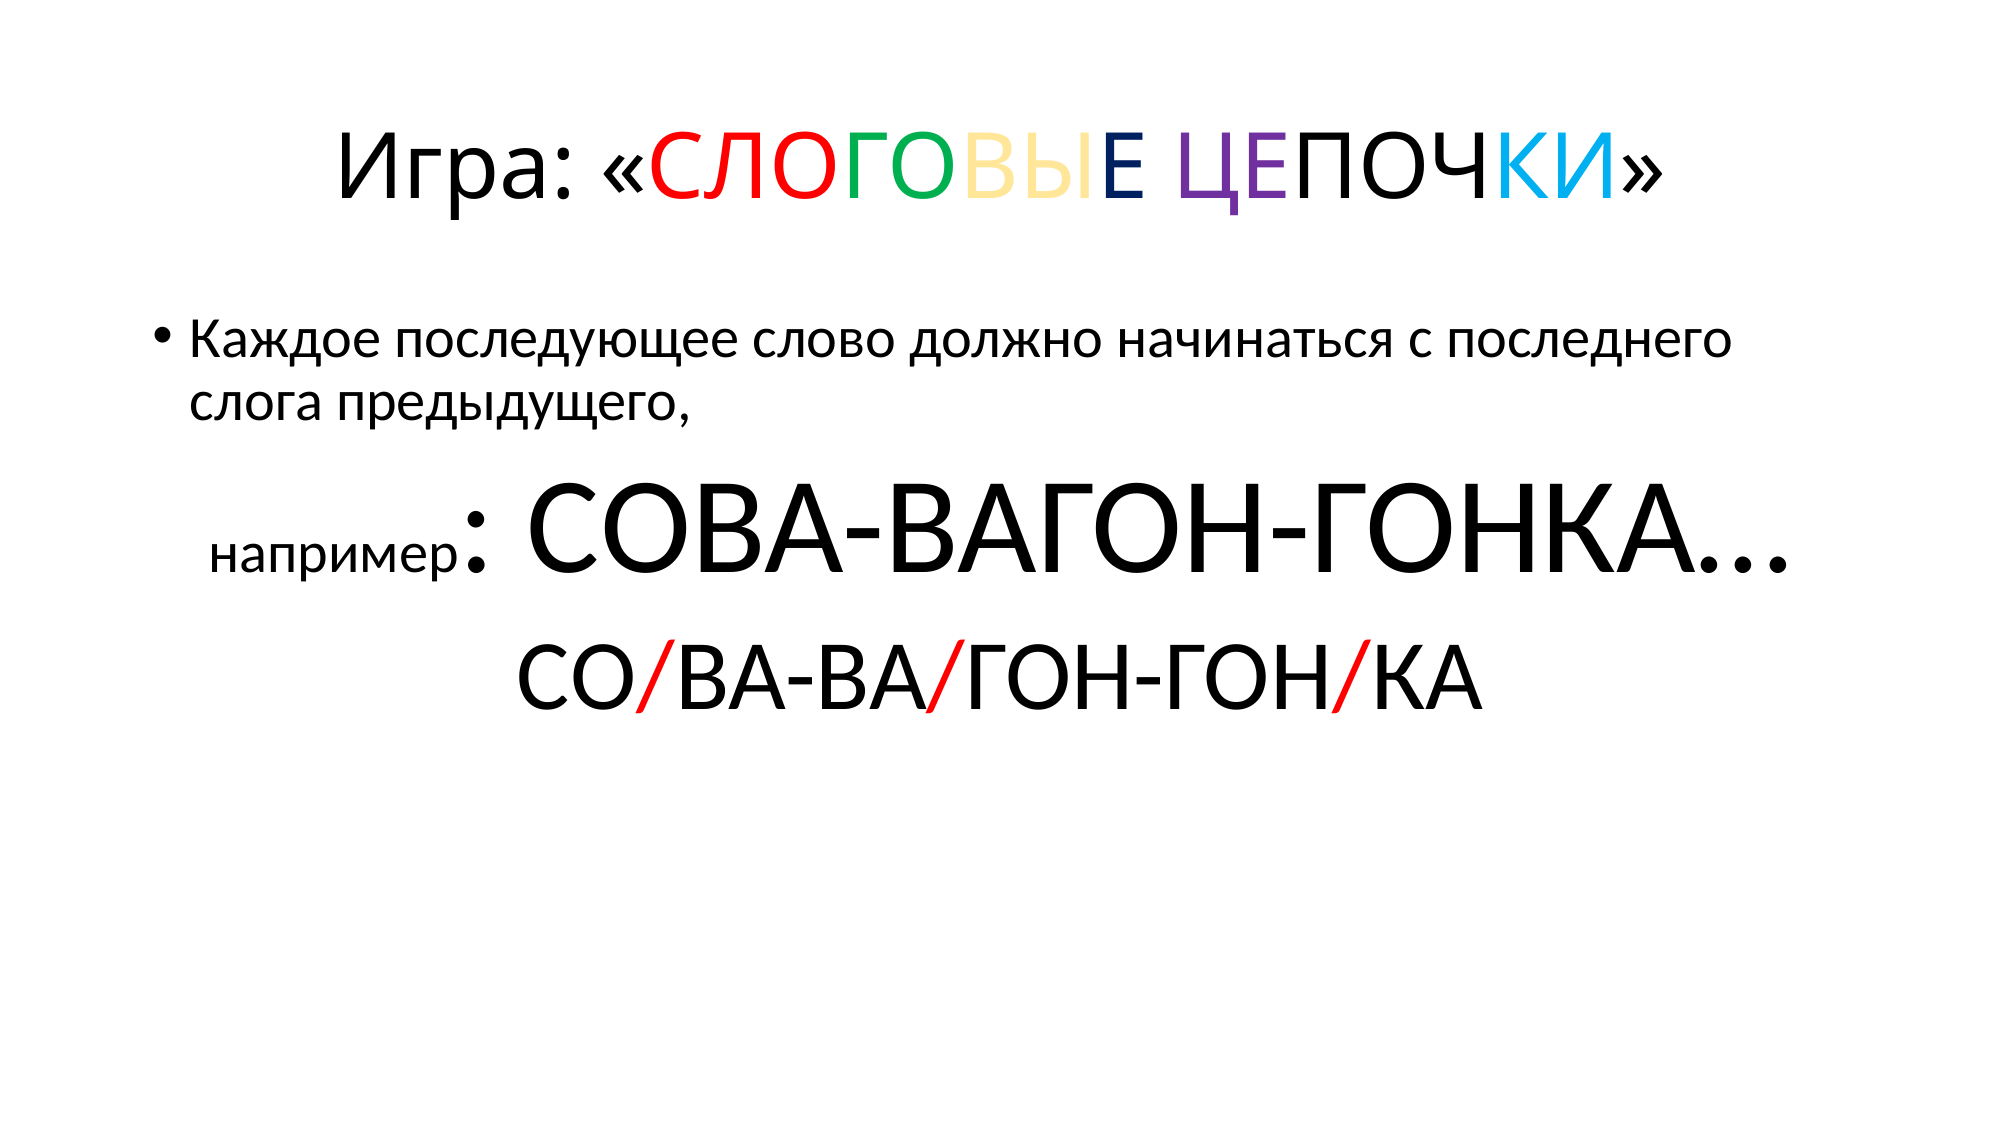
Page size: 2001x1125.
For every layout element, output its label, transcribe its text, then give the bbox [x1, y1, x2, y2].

title Игра: «СЛОГОВЫЕ ЦЕПОЧКИ» [137, 59, 1863, 278]
list Каждое последующее слово должно начинаться с последнего слога предыдущего, например: СОВА-ВАГОН-ГОНКА… СО/ВА-ВА/ГОН-ГОН/КА [137, 299, 1863, 1014]
